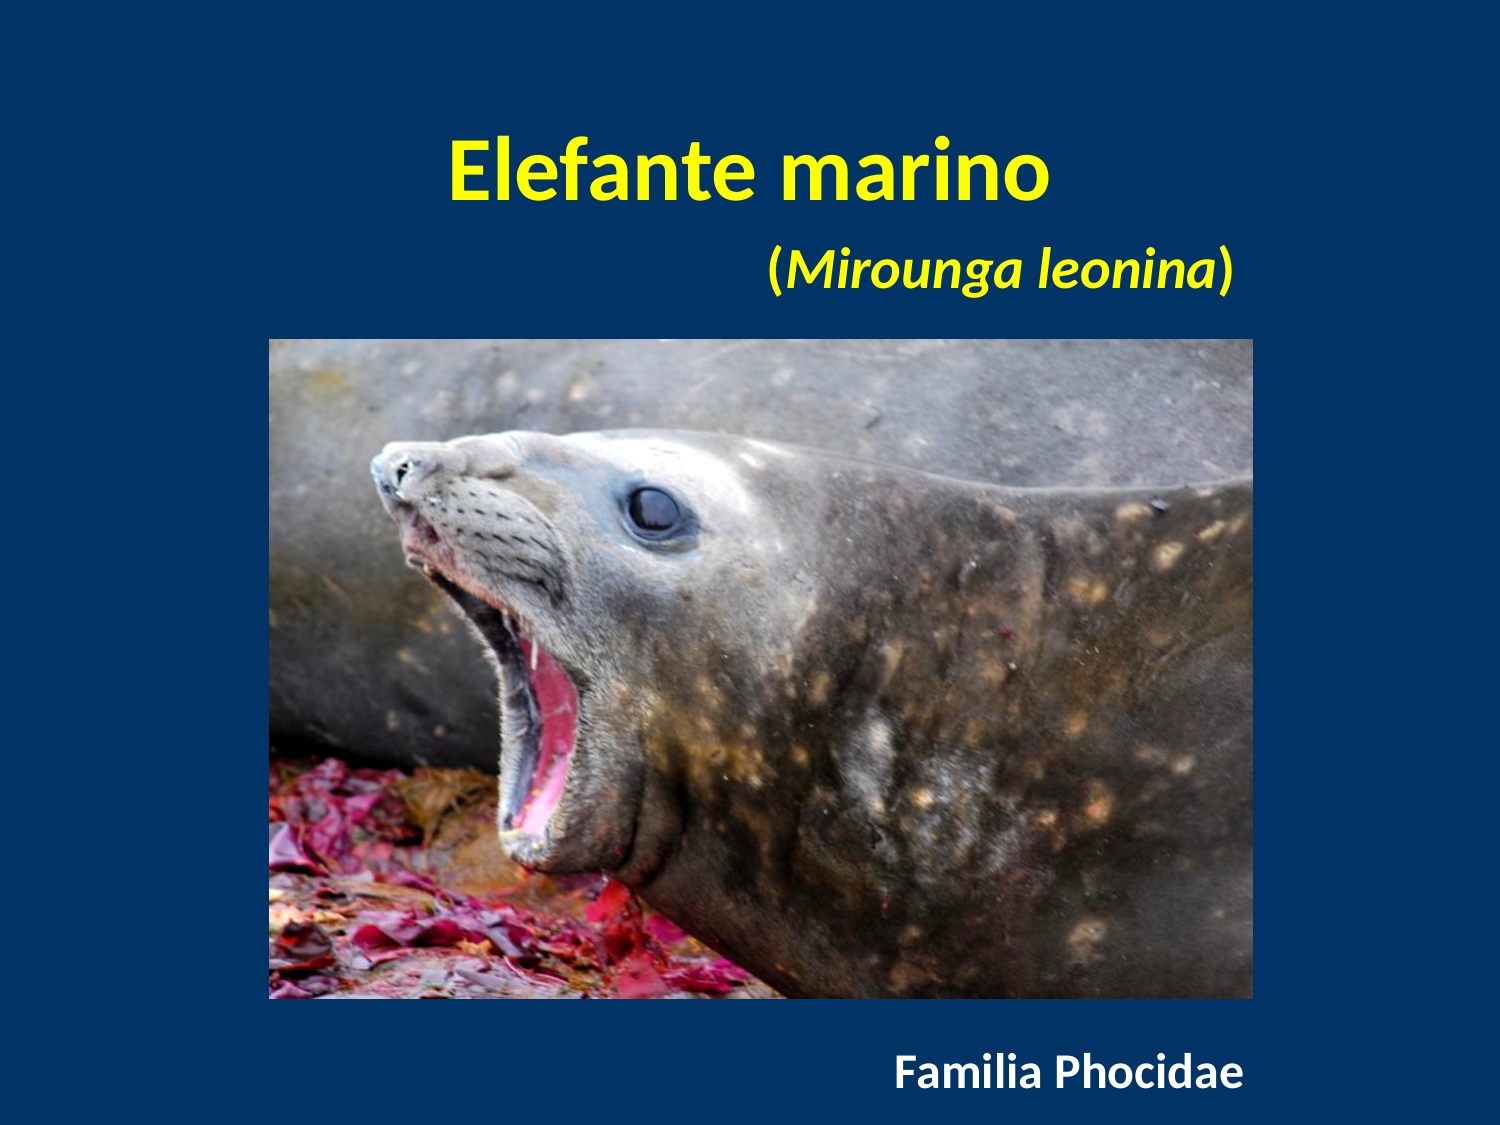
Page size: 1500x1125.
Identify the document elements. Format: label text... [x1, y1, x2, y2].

title Elefante marino [75, 70, 1425, 258]
text_box (Mirounga leonina) [752, 222, 1252, 308]
picture [269, 339, 1254, 999]
text_box Familia Phocidae [868, 1031, 1260, 1106]
